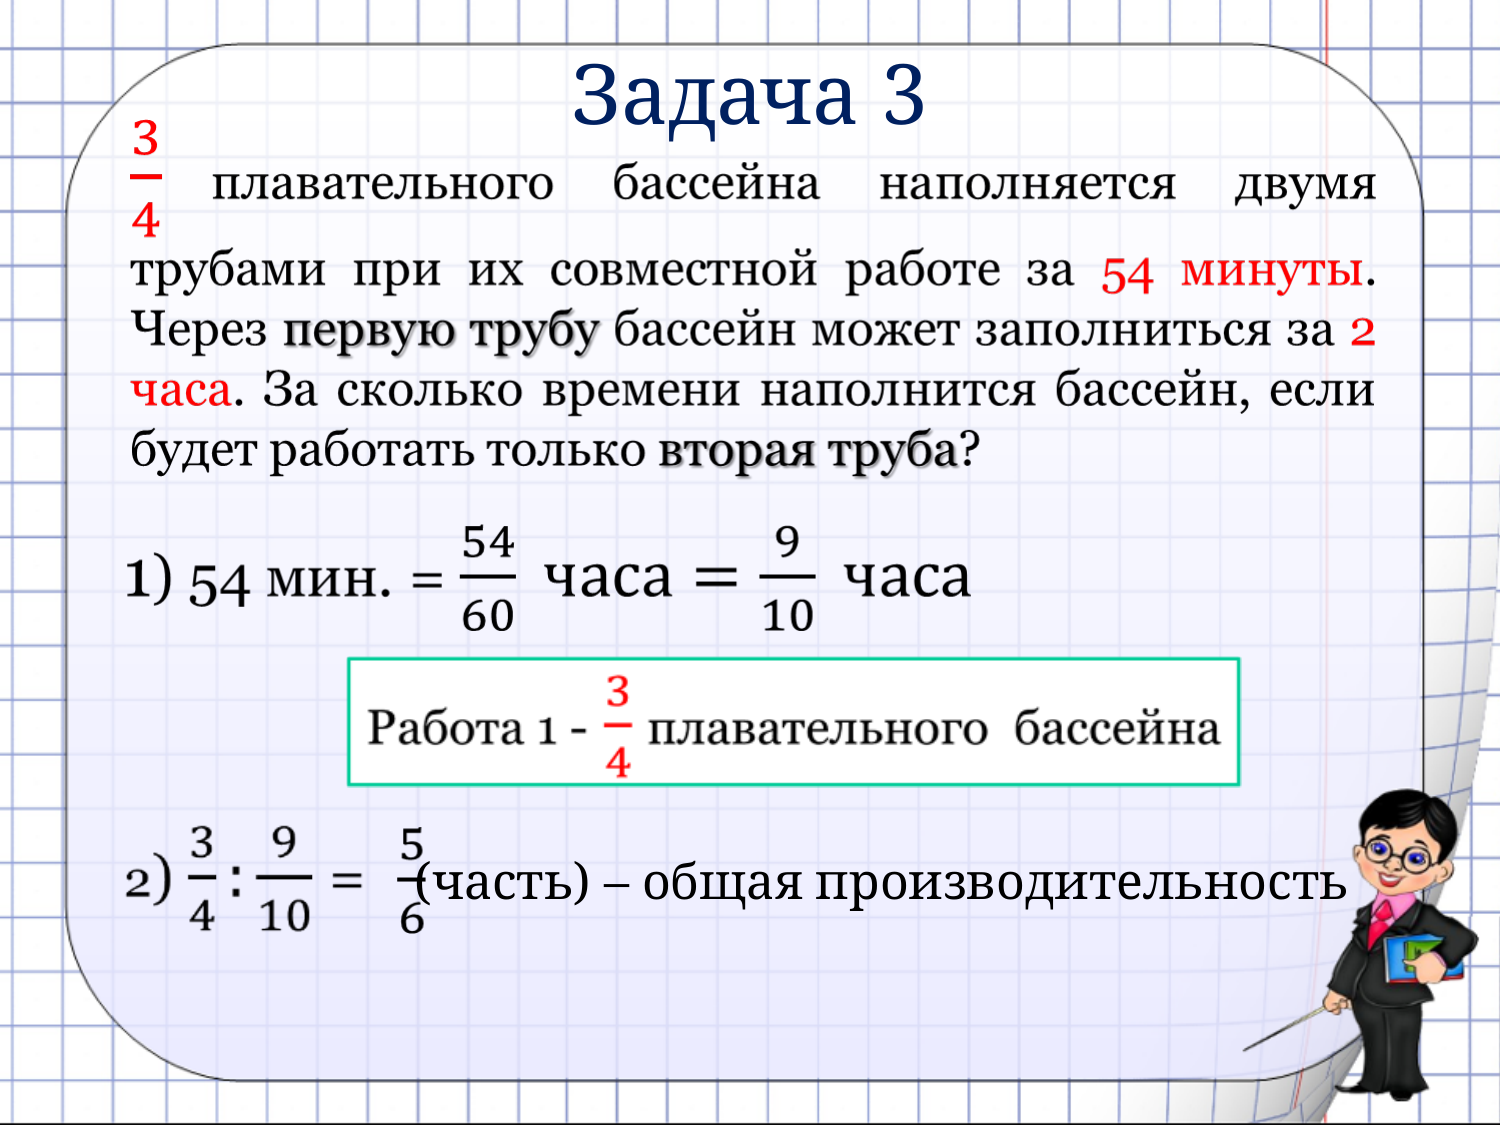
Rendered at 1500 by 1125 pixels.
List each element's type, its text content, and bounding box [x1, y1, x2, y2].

text_box [108, 507, 995, 639]
title Задача 3 [75, 44, 1425, 149]
picture [0, 0, 1500, 1125]
text_box (часть) – общая производительность [400, 842, 1364, 917]
text_box [115, 101, 1392, 488]
text_box [387, 809, 458, 941]
